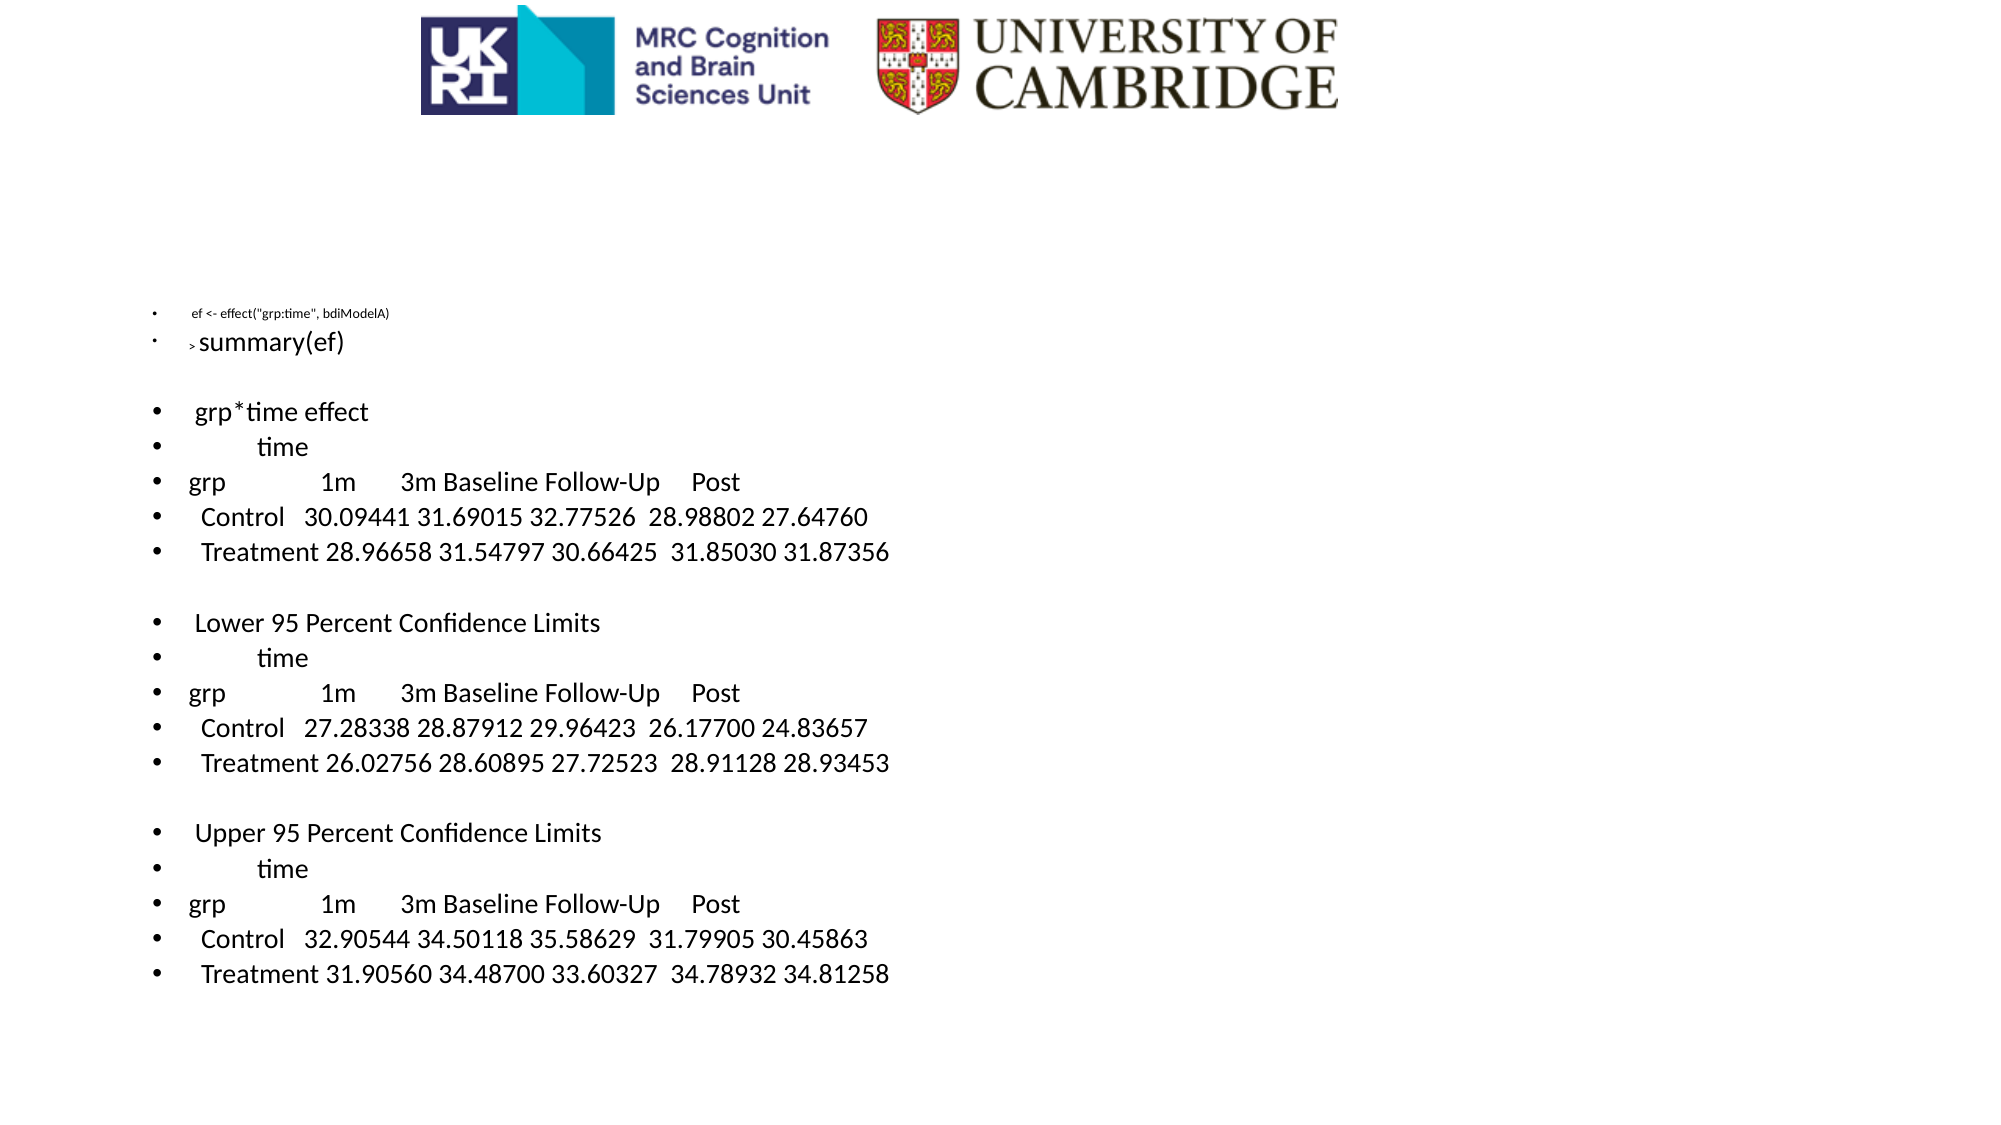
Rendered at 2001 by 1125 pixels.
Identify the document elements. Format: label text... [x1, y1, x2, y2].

picture [421, 5, 1338, 115]
list ef <- effect("grp:time", bdiModelA) > summary(ef) grp*time effect time grp 1m 3m Baseline Follow-Up Post Control 30.09441 31.69015 32.77526 28.98802 27.64760 Treatment 28.96658 31.54797 30.66425 31.85030 31.87356 Lower 95 Percent Confidence Limits time grp 1m 3m Baseline Follow-Up Post Control 27.28338 28.87912 29.96423 26.17700 24.83657 Treatment 26.02756 28.60895 27.72523 28.91128 28.93453 Upper 95 Percent Confidence Limits time grp 1m 3m Baseline Follow-Up Post Control 32.90544 34.50118 35.58629 31.79905 30.45863 Treatment 31.90560 34.48700 33.60327 34.78932 34.81258 [137, 299, 1831, 1025]
